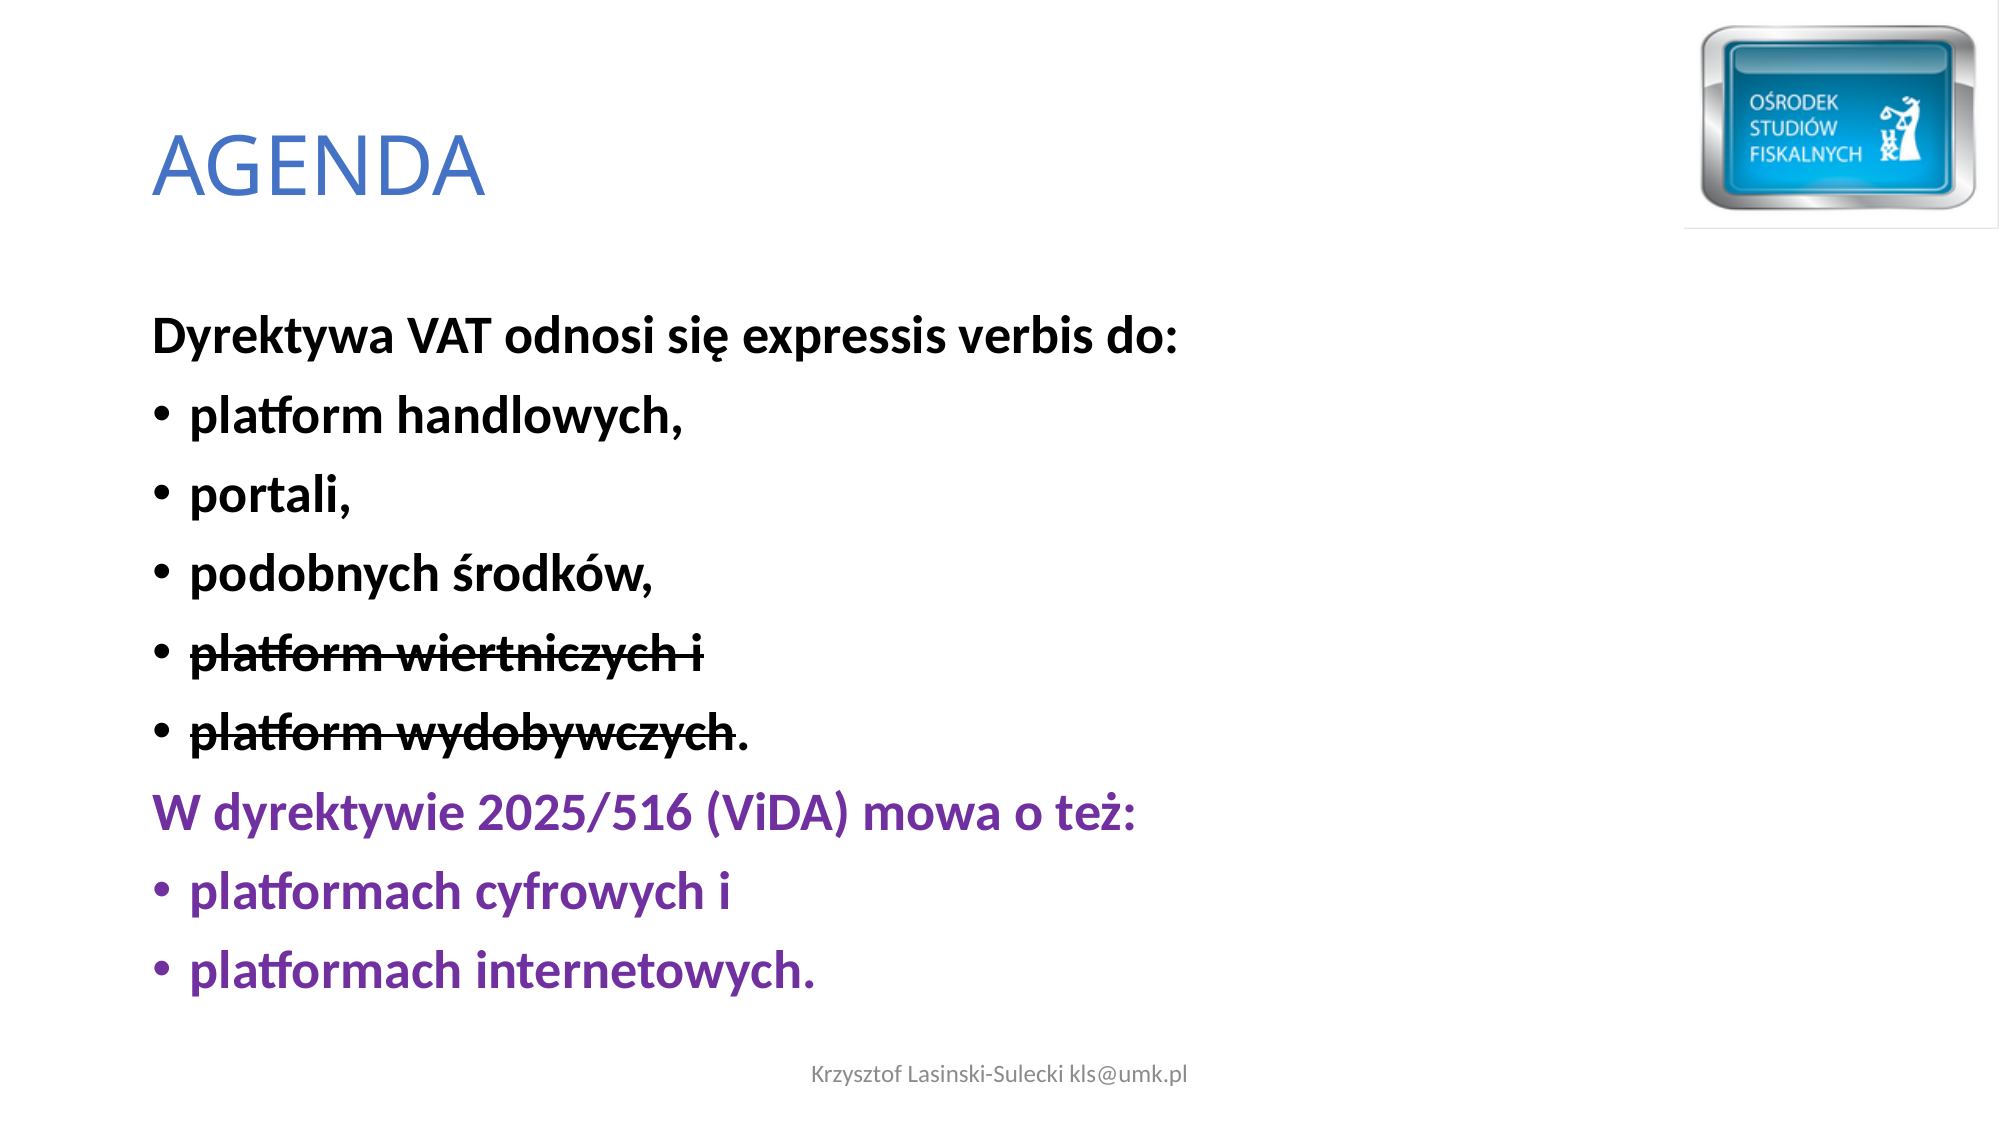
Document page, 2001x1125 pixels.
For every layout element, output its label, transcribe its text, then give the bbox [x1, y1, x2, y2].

list Dyrektywa VAT odnosi się expressis verbis do: platform handlowych, portali, podobnych środków, platform wiertniczych i platform wydobywczych. W dyrektywie 2025/516 (ViDA) mowa o też: platformach cyfrowych i platformach internetowych. [137, 299, 1863, 1014]
title AGENDA [137, 59, 1863, 278]
picture [1684, 0, 2000, 230]
footer Krzysztof Lasinski-Sulecki kls@umk.pl [662, 1042, 1338, 1103]
